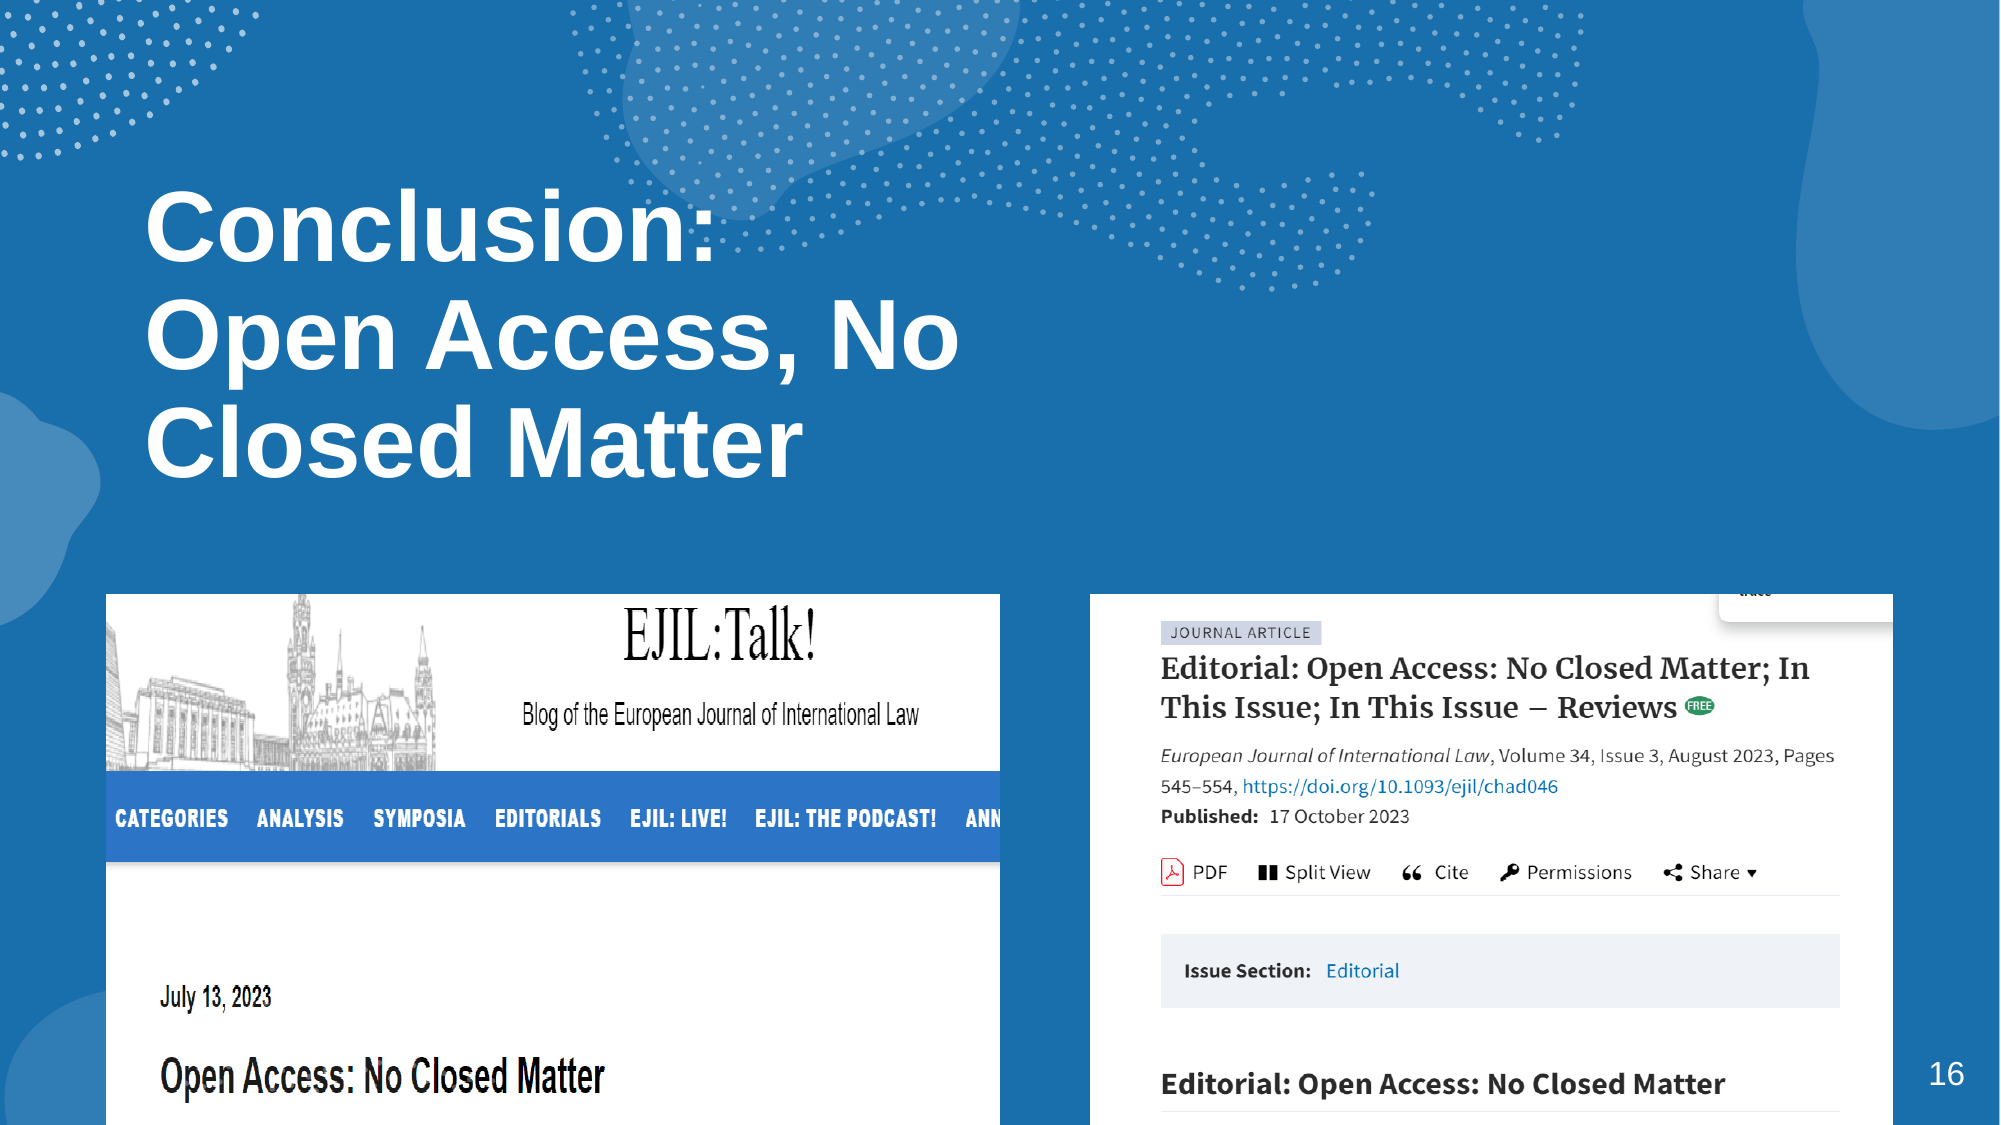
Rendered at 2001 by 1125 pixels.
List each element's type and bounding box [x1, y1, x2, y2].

text_box [0, 0, 2000, 1125]
